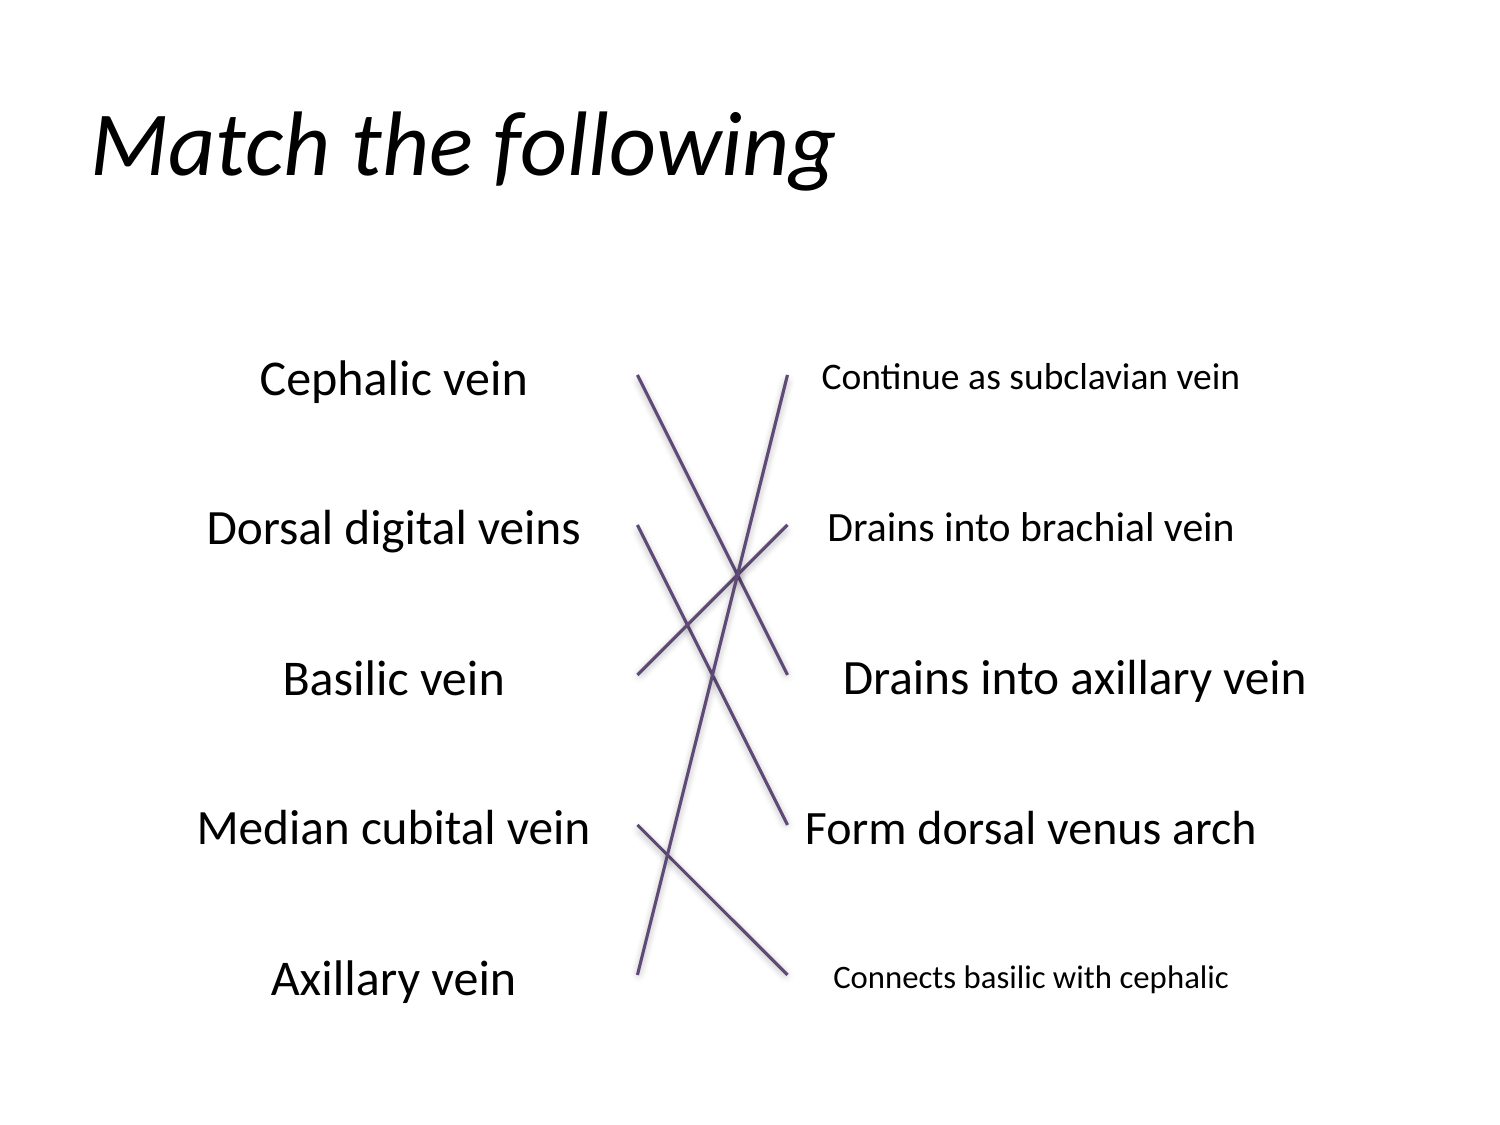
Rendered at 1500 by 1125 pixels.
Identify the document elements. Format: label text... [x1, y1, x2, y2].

list Dorsal digital veins [150, 487, 638, 563]
list Continue as subclavian vein [787, 337, 1275, 413]
list Drains into brachial vein [787, 487, 1275, 563]
list Cephalic vein [150, 337, 638, 413]
list Form dorsal venus arch [787, 787, 1275, 863]
list Axillary vein [150, 937, 638, 1013]
list Connects basilic with cephalic [787, 937, 1275, 1013]
title Match the following [75, 45, 1425, 233]
list Drains into axillary vein [812, 637, 1338, 713]
list Median cubital vein [150, 787, 638, 863]
list Basilic vein [150, 637, 638, 713]
